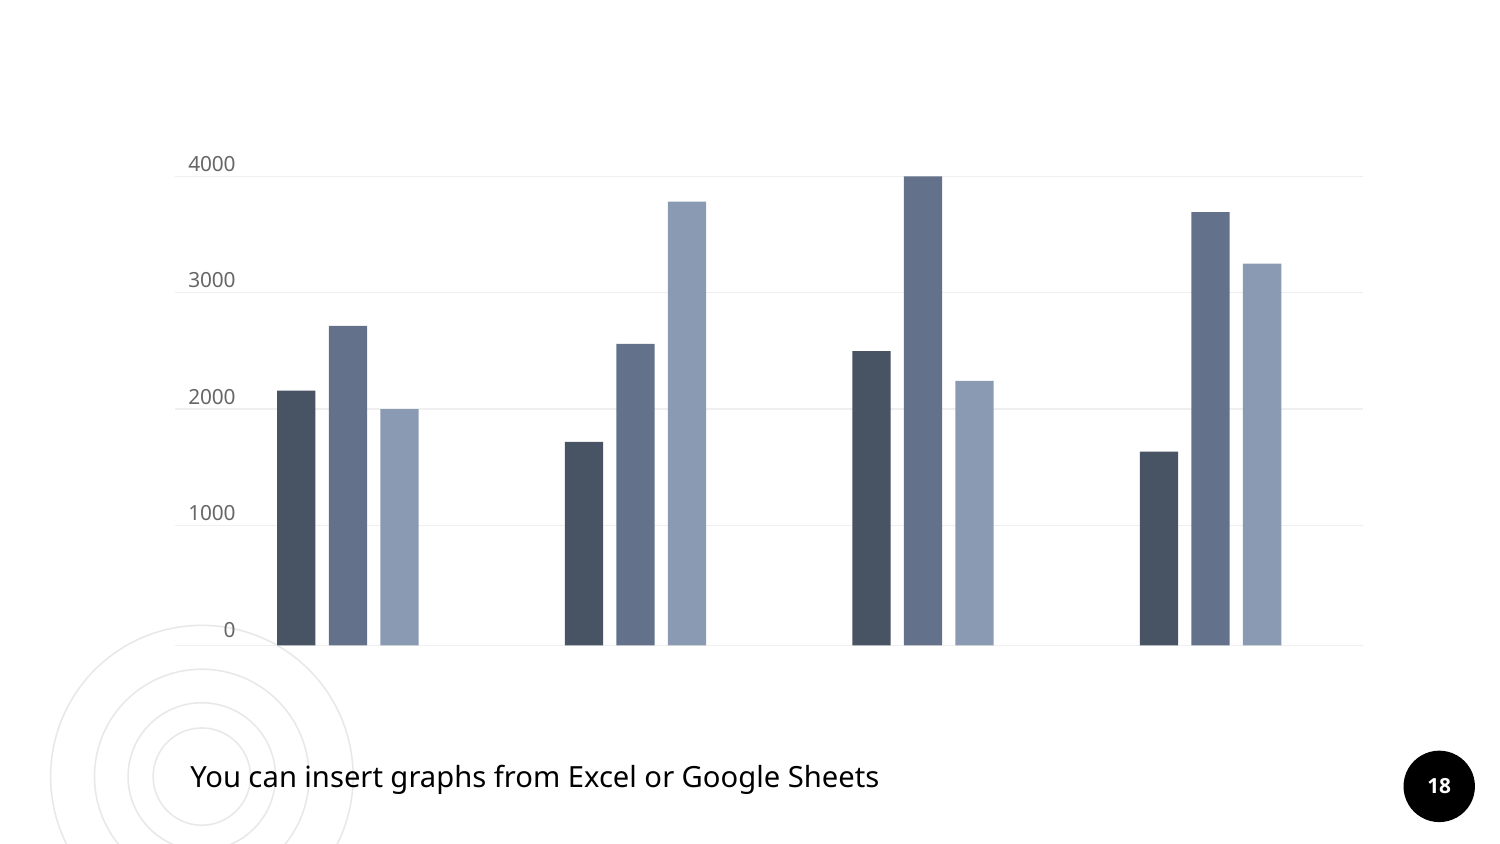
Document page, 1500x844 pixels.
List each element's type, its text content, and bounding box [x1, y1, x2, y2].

text_box [955, 380, 994, 408]
text_box 4000 3000 2000 1000 0 [175, 299, 236, 408]
text_box [667, 201, 707, 292]
text_box [1139, 534, 1179, 644]
text_box [667, 418, 707, 524]
text_box [277, 534, 316, 644]
text_box [616, 418, 655, 524]
text_box [1191, 212, 1230, 292]
list You can insert graphs from Excel or Google Sheets [175, 722, 932, 808]
text_box [1139, 451, 1179, 524]
text_box [380, 534, 419, 644]
text_box 4000 3000 2000 1000 0 [175, 183, 236, 292]
text_box [328, 534, 368, 644]
text_box [903, 418, 943, 524]
text_box [1242, 534, 1282, 644]
text_box [903, 302, 943, 408]
text_box [564, 441, 604, 524]
text_box [380, 418, 419, 524]
text_box [1242, 418, 1282, 524]
text_box [328, 418, 368, 524]
text_box [955, 418, 994, 524]
text_box [328, 325, 368, 408]
text_box [667, 534, 707, 644]
text_box [277, 390, 316, 408]
text_box [616, 534, 655, 644]
text_box [903, 534, 943, 644]
text_box [1191, 534, 1230, 644]
text_box [903, 185, 943, 292]
text_box [564, 534, 604, 644]
text_box [852, 534, 891, 644]
text_box [1242, 263, 1282, 292]
text_box [1191, 418, 1230, 524]
text_box 4000 3000 2000 1000 0 [175, 150, 236, 175]
text_box [1191, 302, 1230, 408]
text_box [852, 351, 891, 408]
text_box [852, 418, 891, 524]
text_box [616, 343, 655, 408]
text_box [667, 302, 707, 408]
slide_number 18 [1403, 750, 1475, 823]
text_box [277, 418, 316, 524]
text_box [1242, 302, 1282, 408]
text_box 4000 3000 2000 1000 0 [175, 532, 236, 645]
text_box [955, 534, 994, 644]
text_box 4000 3000 2000 1000 0 [175, 416, 236, 525]
